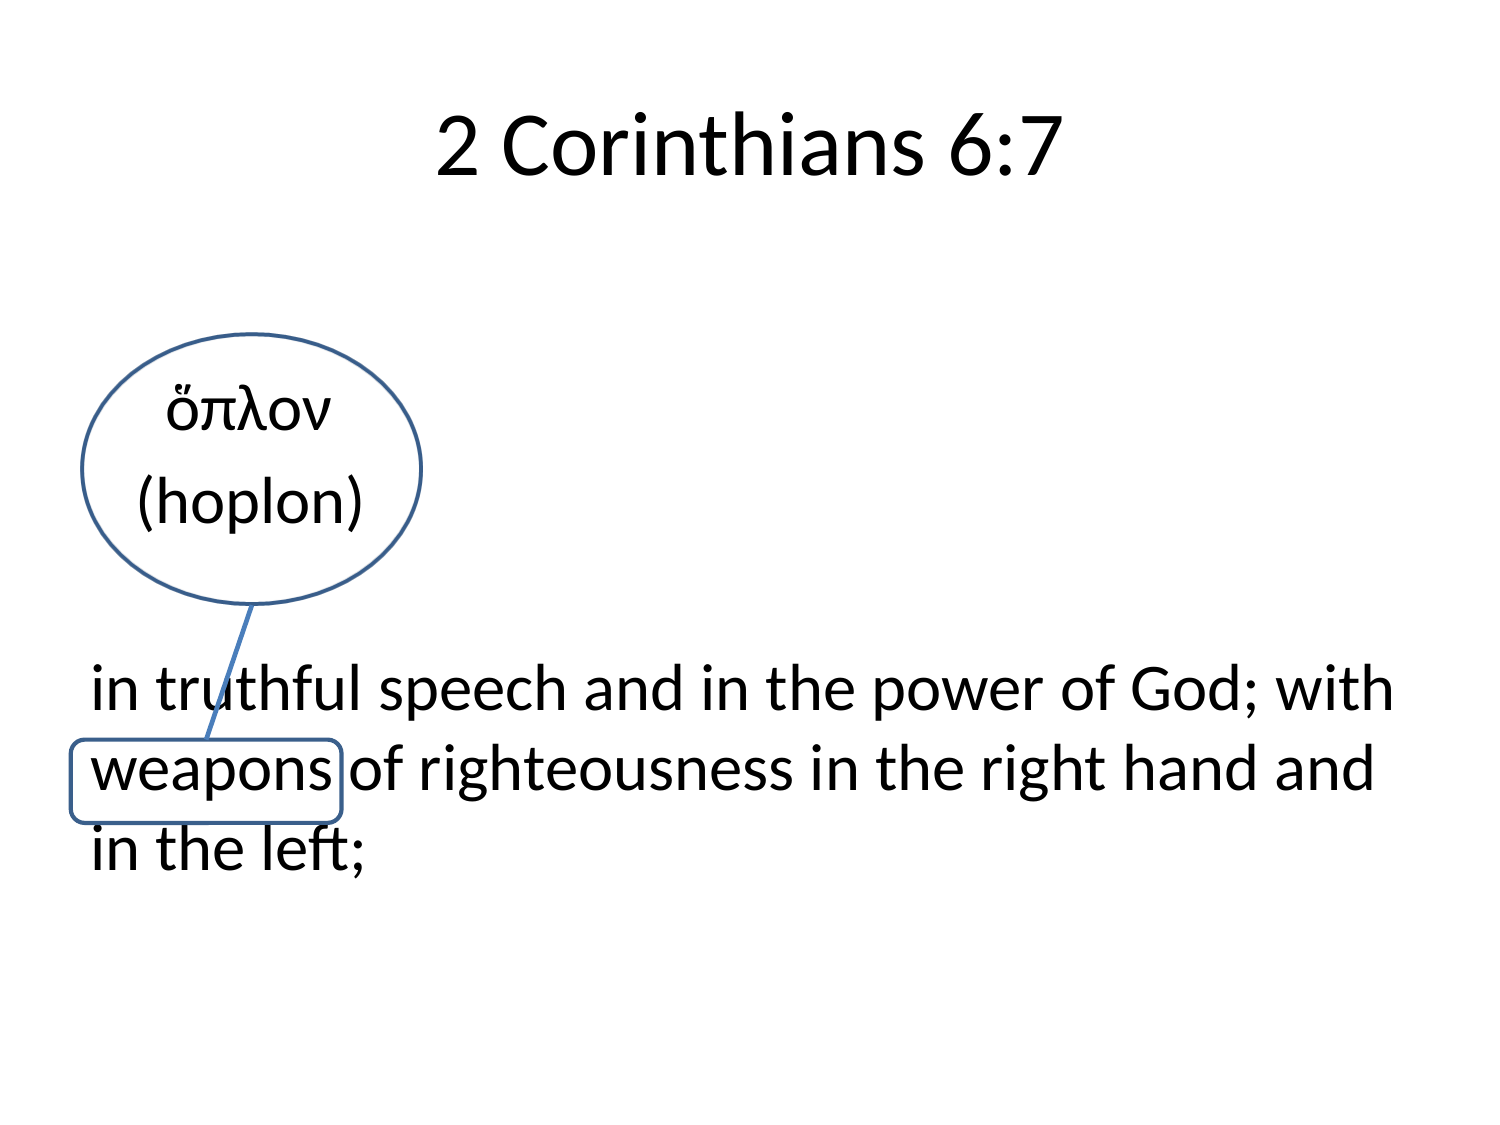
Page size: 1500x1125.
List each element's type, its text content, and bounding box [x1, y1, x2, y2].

list ὅπλον (hoplon) in truthful speech and in the power of God; with weapons of righteousness in the right hand and in the left; [75, 262, 1425, 1005]
picture [80, 332, 424, 606]
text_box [205, 604, 253, 740]
title 2 Corinthians 6:7 [75, 45, 1425, 233]
text_box [68, 737, 344, 826]
